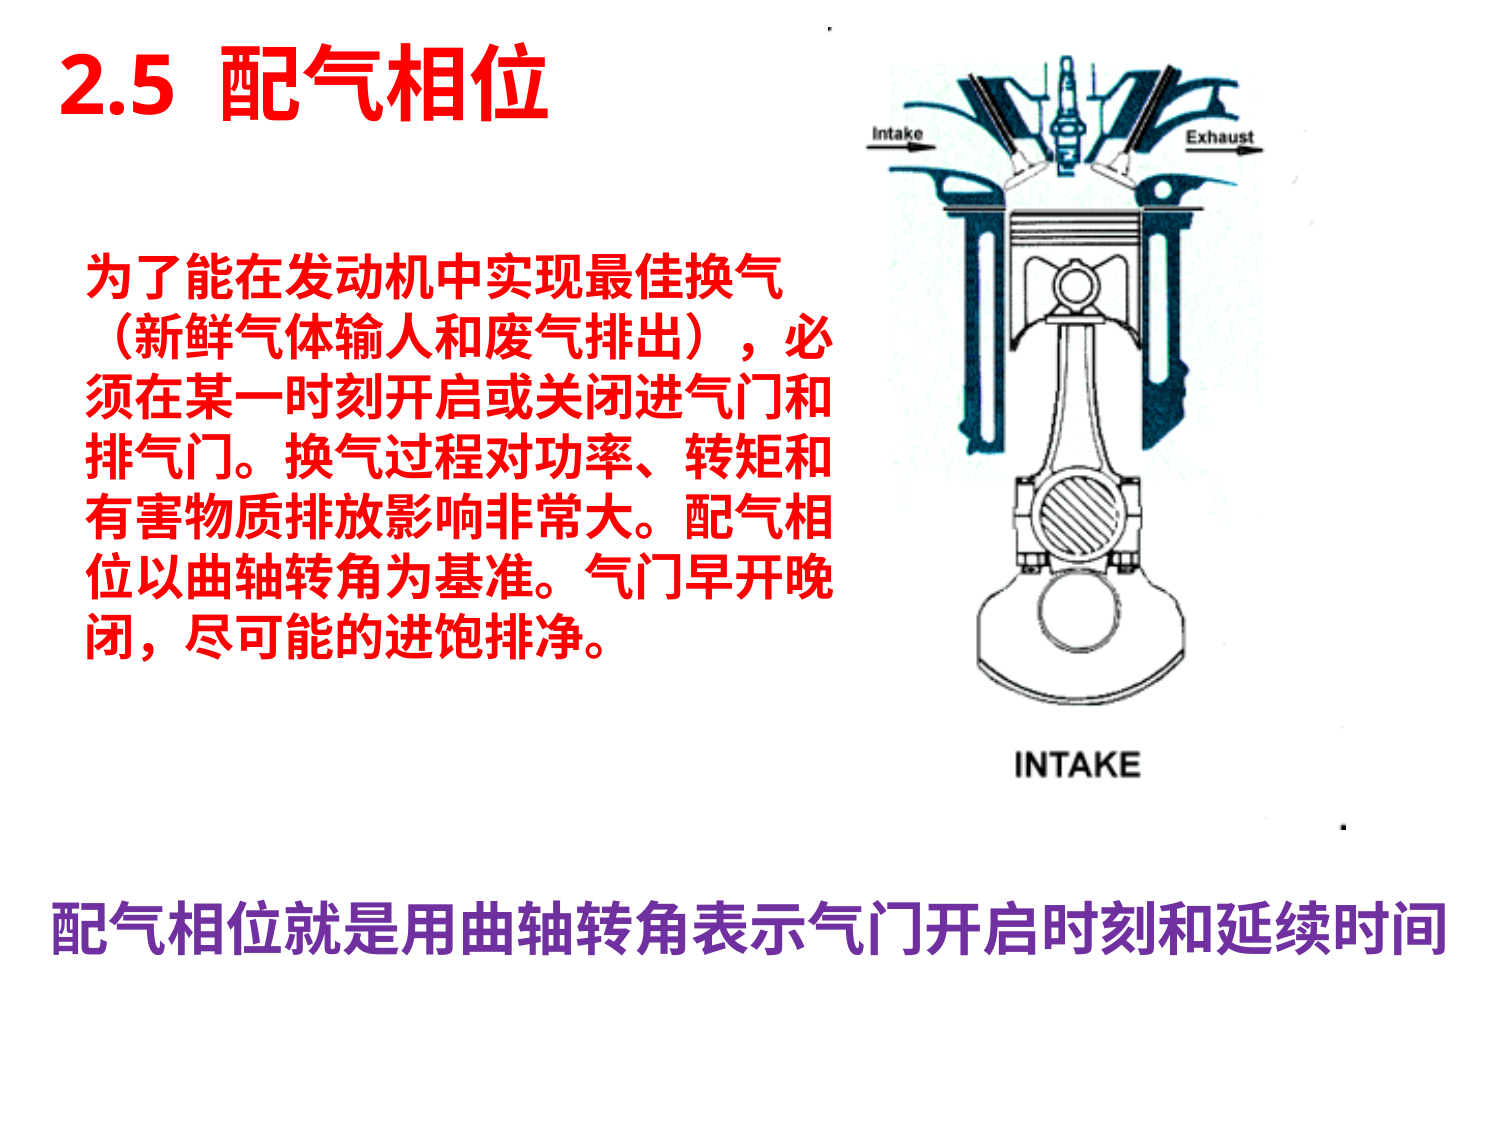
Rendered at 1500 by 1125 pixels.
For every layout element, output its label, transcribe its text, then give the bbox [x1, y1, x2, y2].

text_box 为了能在发动机中实现最佳换气（新鲜气体输人和废气排出），必须在某一时刻开启或关闭进气门和排气门。换气过程对功率、转矩和有害物质排放影响非常大。配气相位以曲轴转角为基准。气门早开晚闭，尽可能的进饱排净。 [69, 238, 822, 674]
text_box 配气相位就是用曲轴转角表示气门开启时刻和延续时间 [21, 885, 1479, 970]
title 2.5 配气相位 [42, 87, 812, 176]
picture [828, 26, 1346, 830]
